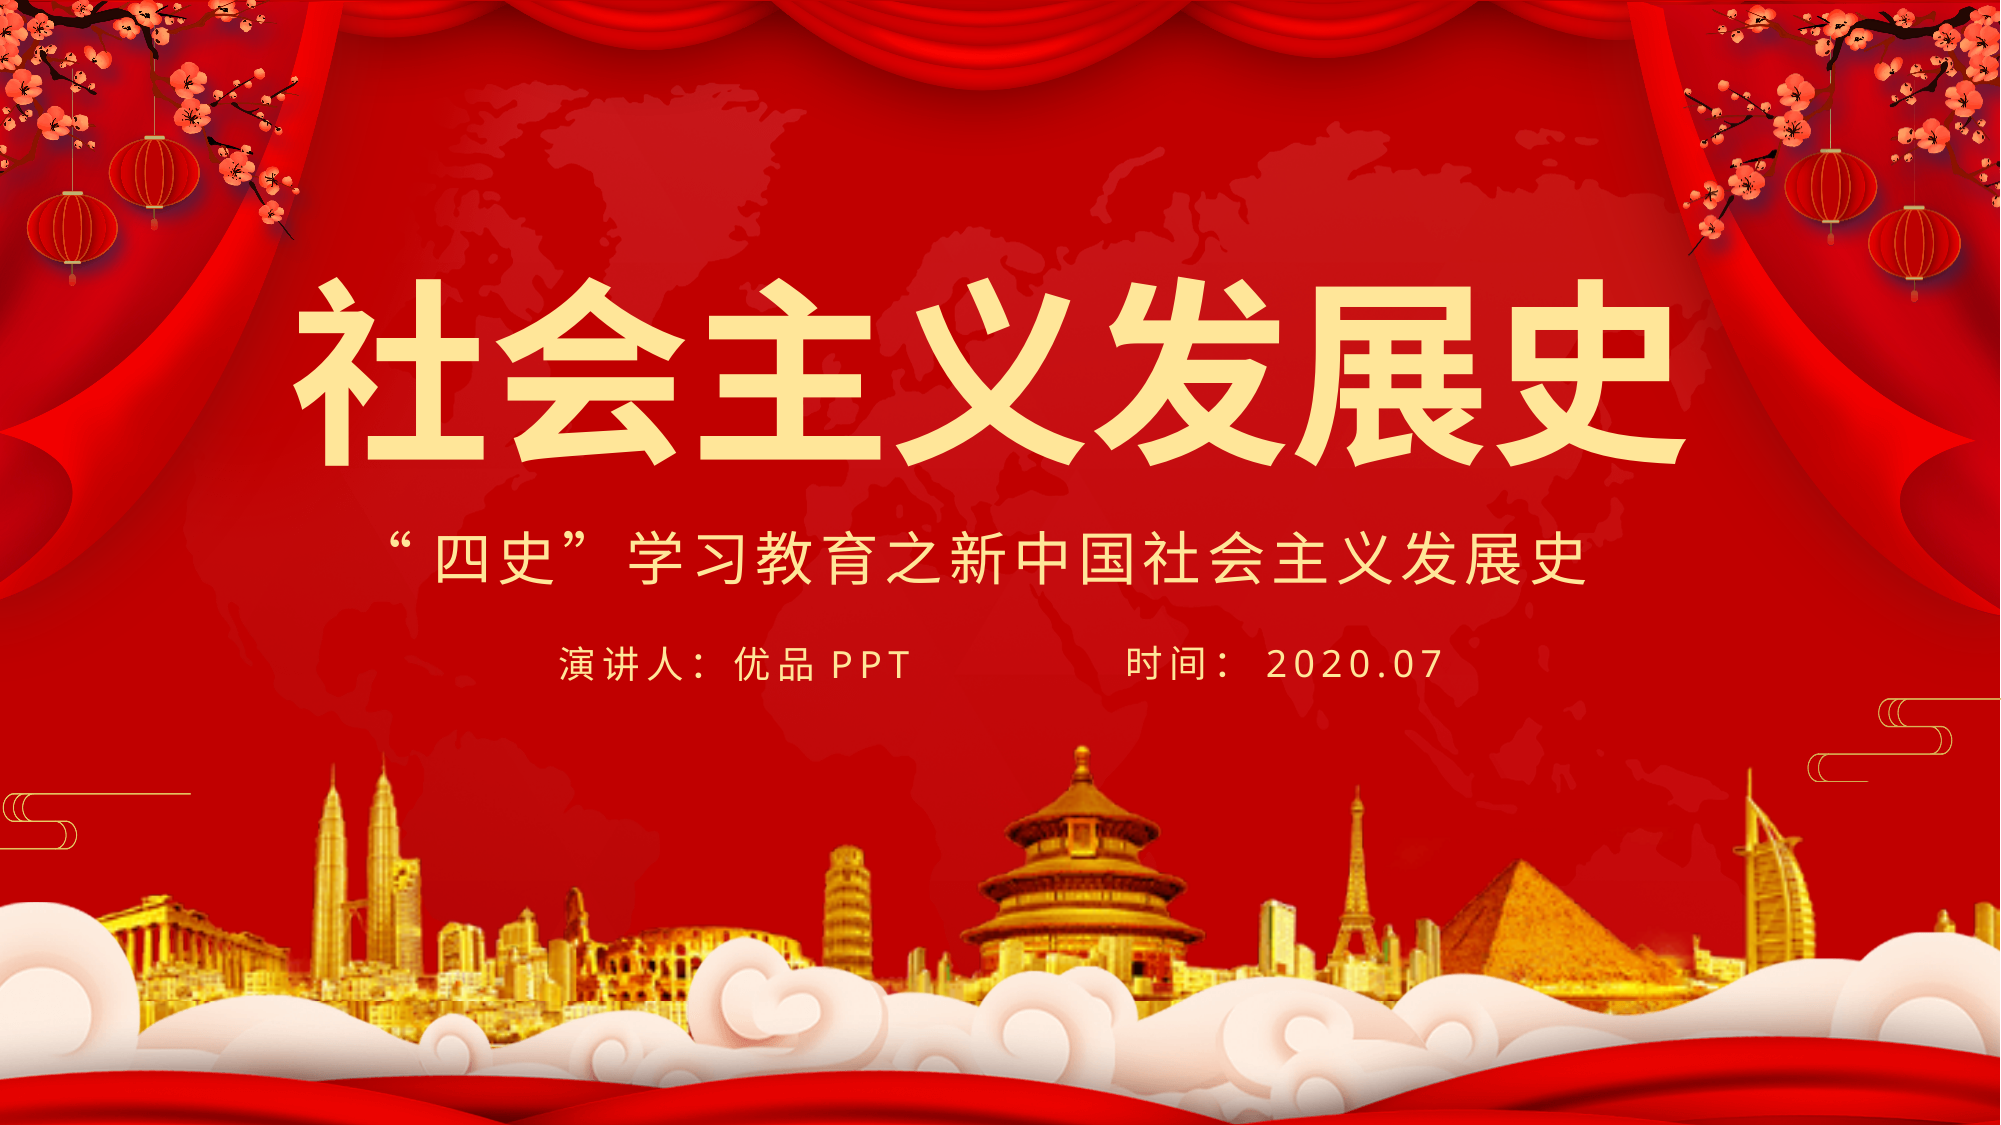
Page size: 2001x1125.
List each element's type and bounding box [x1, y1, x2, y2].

text_box [0, 733, 2000, 1125]
picture [0, 0, 2001, 805]
